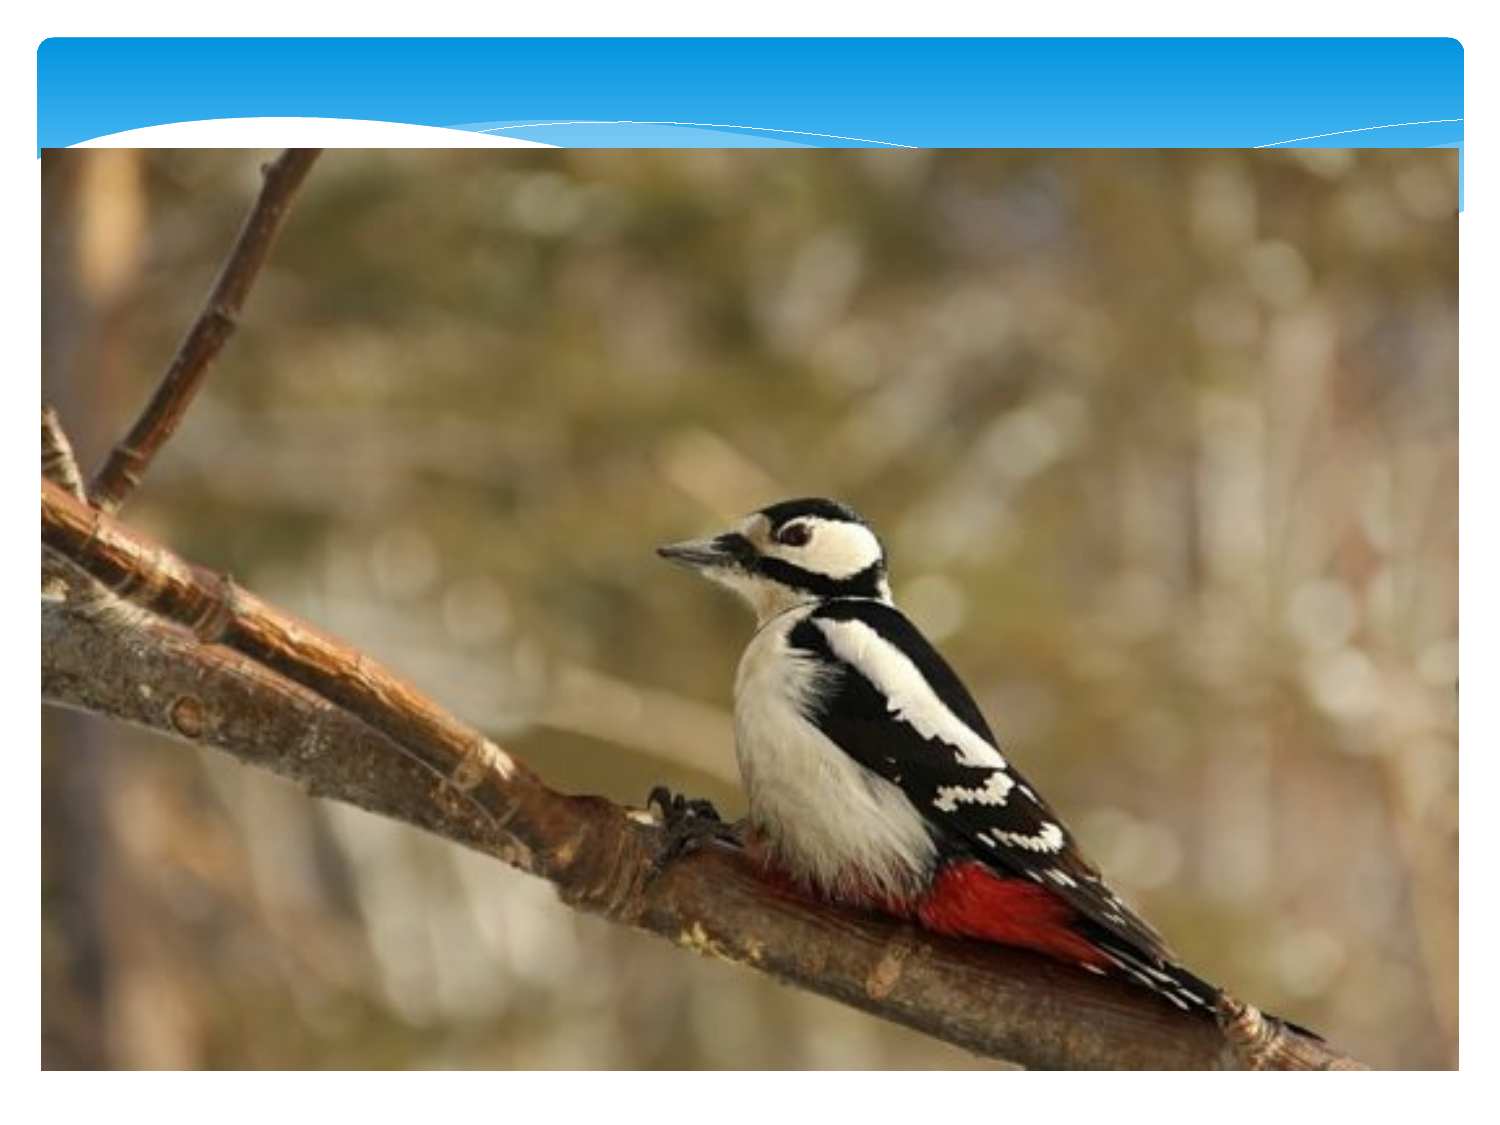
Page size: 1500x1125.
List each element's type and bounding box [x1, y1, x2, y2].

picture [41, 148, 1459, 1071]
